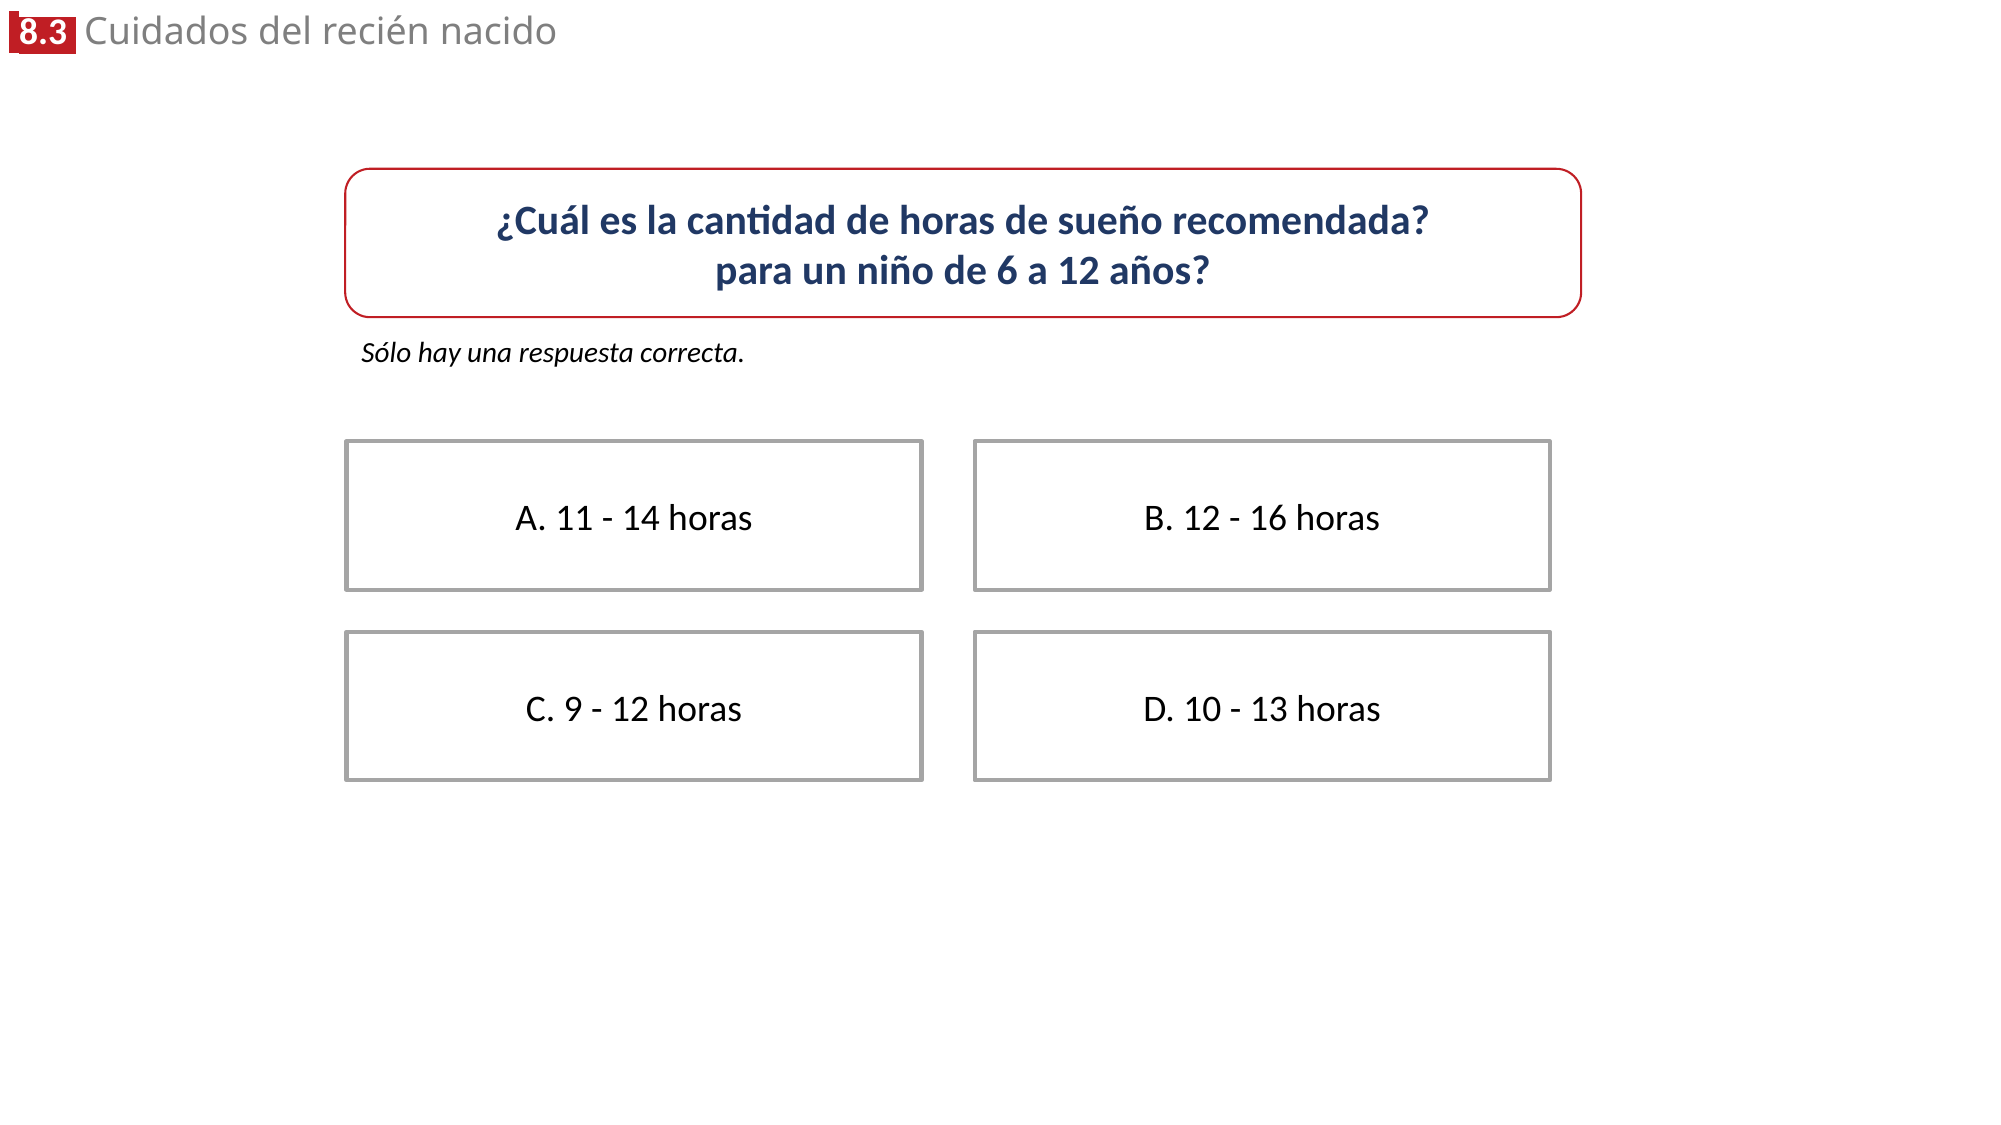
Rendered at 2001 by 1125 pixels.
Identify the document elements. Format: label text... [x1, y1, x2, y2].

text_box B. 12 - 16 horas [973, 439, 1552, 592]
text_box A. 11 - 14 horas [344, 439, 924, 592]
text_box ¿Cuál es la cantidad de horas de sueño recomendada? para un niño de 6 a 12 años? [345, 168, 1582, 318]
text_box D. 10 - 13 horas [973, 630, 1552, 782]
text_box C. 9 - 12 horas [344, 630, 924, 782]
text_box Sólo hay una respuesta correcta. [346, 325, 830, 376]
